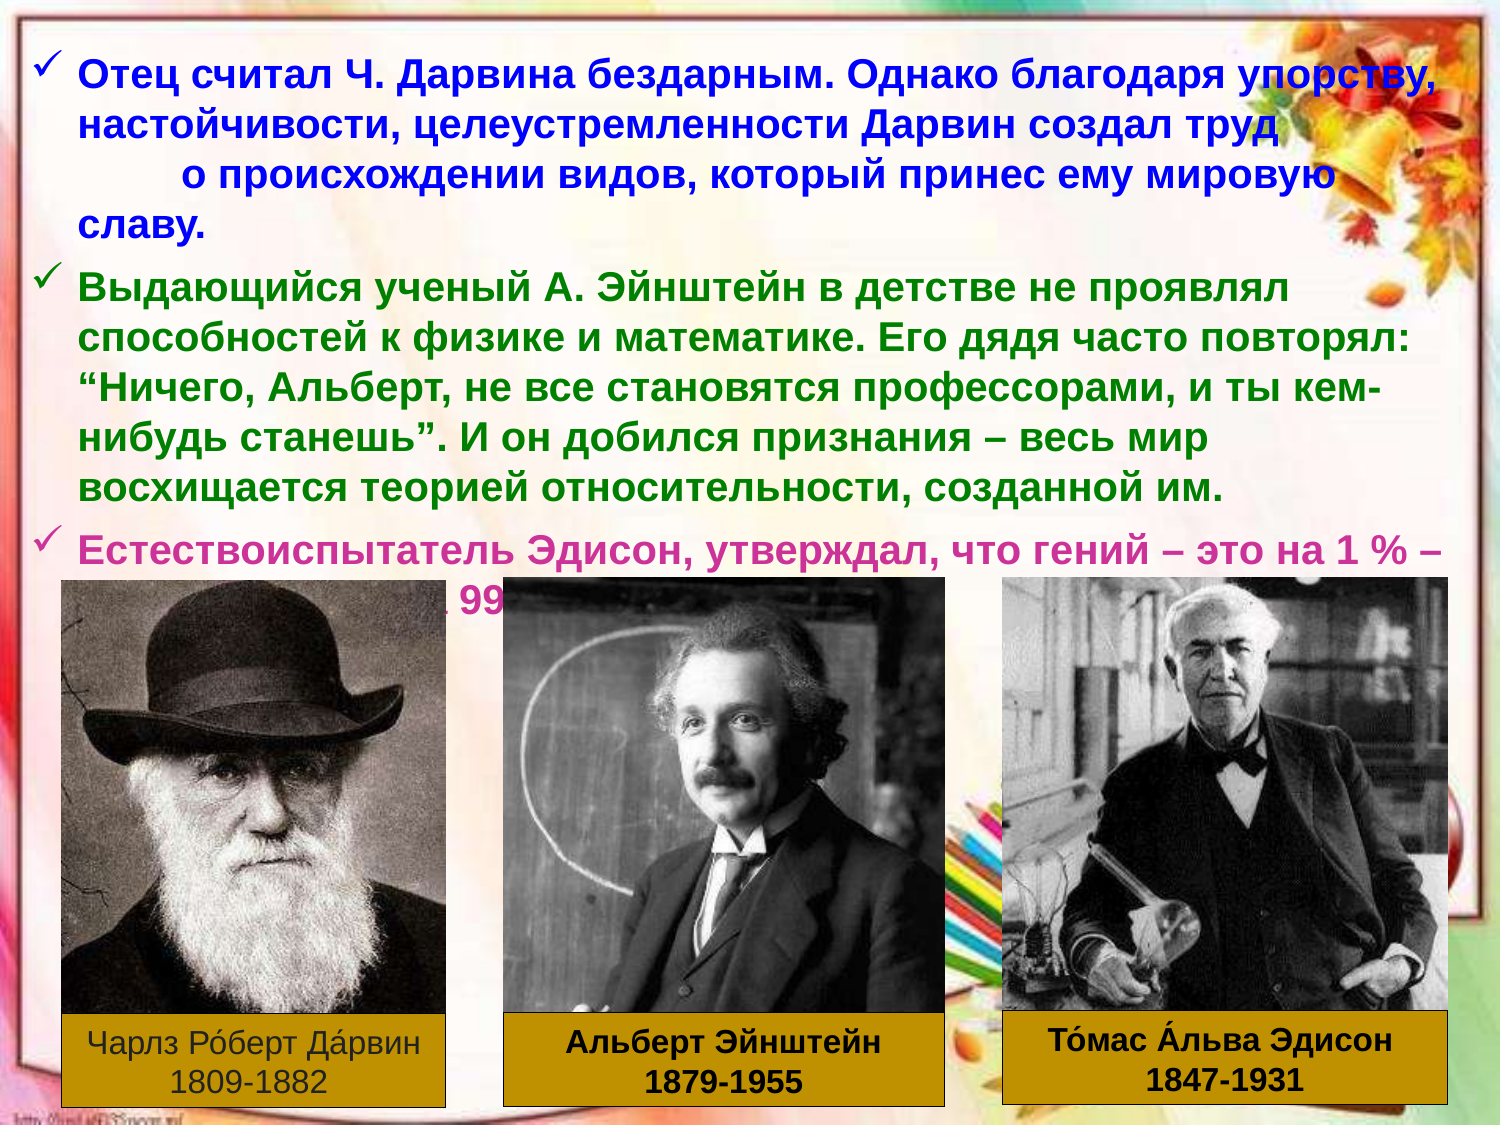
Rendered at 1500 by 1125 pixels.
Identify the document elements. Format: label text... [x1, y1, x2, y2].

text_box То́мас А́льва Эдисон 1847-1931 [1002, 1021, 1448, 1105]
picture [0, 0, 1500, 1125]
text_box Альберт Эйнштейн 1879-1955 [503, 1021, 945, 1107]
text_box Отец считал Ч. Дарвина бездарным. Однако благодаря упорству, настойчивости, целеустремленности Дарвин создал труд о происхождении видов, который принес ему мировую славу. Выдающийся ученый А. Эйнштейн в детстве не проявлял способностей к физике и математике. Его дядя часто повторял: “Ничего, Альберт, не все становятся профессорами, и ты кем-нибудь станешь”. И он добился признания – весь мир восхищается теорией относительности, созданной им. Естествоиспытатель Эдисон, утверждал, что гений – это на 1 % – вдохновение и на 99% – потение. [15, 39, 1482, 630]
text_box Чарлз Ро́берт Да́рвин 1809-1882 [61, 1024, 446, 1108]
